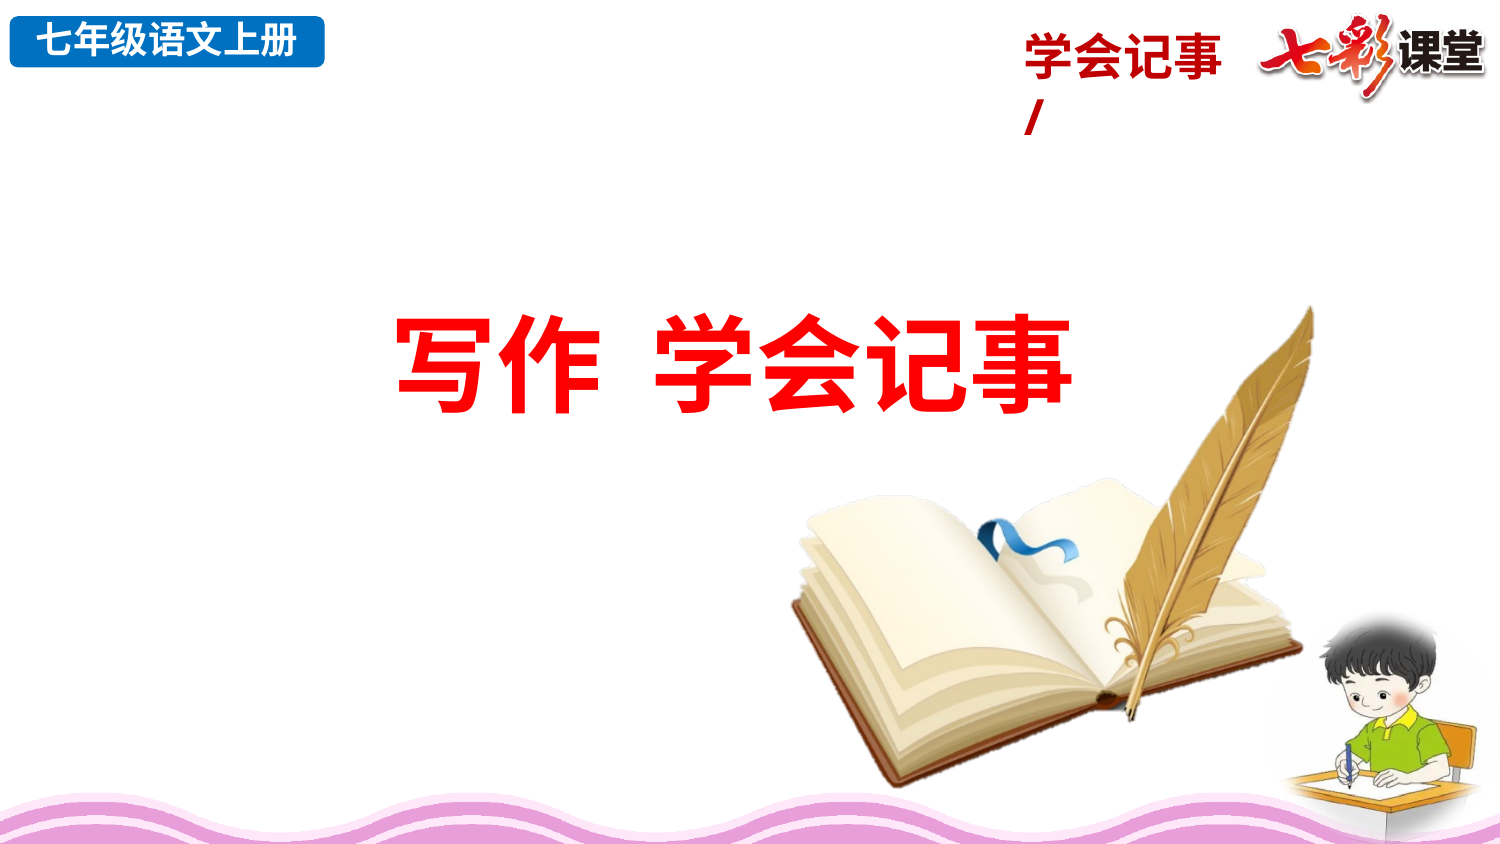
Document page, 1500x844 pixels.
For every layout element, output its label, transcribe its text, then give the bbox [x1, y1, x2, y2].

picture [1254, 8, 1491, 104]
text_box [9, 8, 325, 70]
text_box 写作 学会记事 [253, 290, 1213, 433]
picture [0, 303, 1500, 844]
